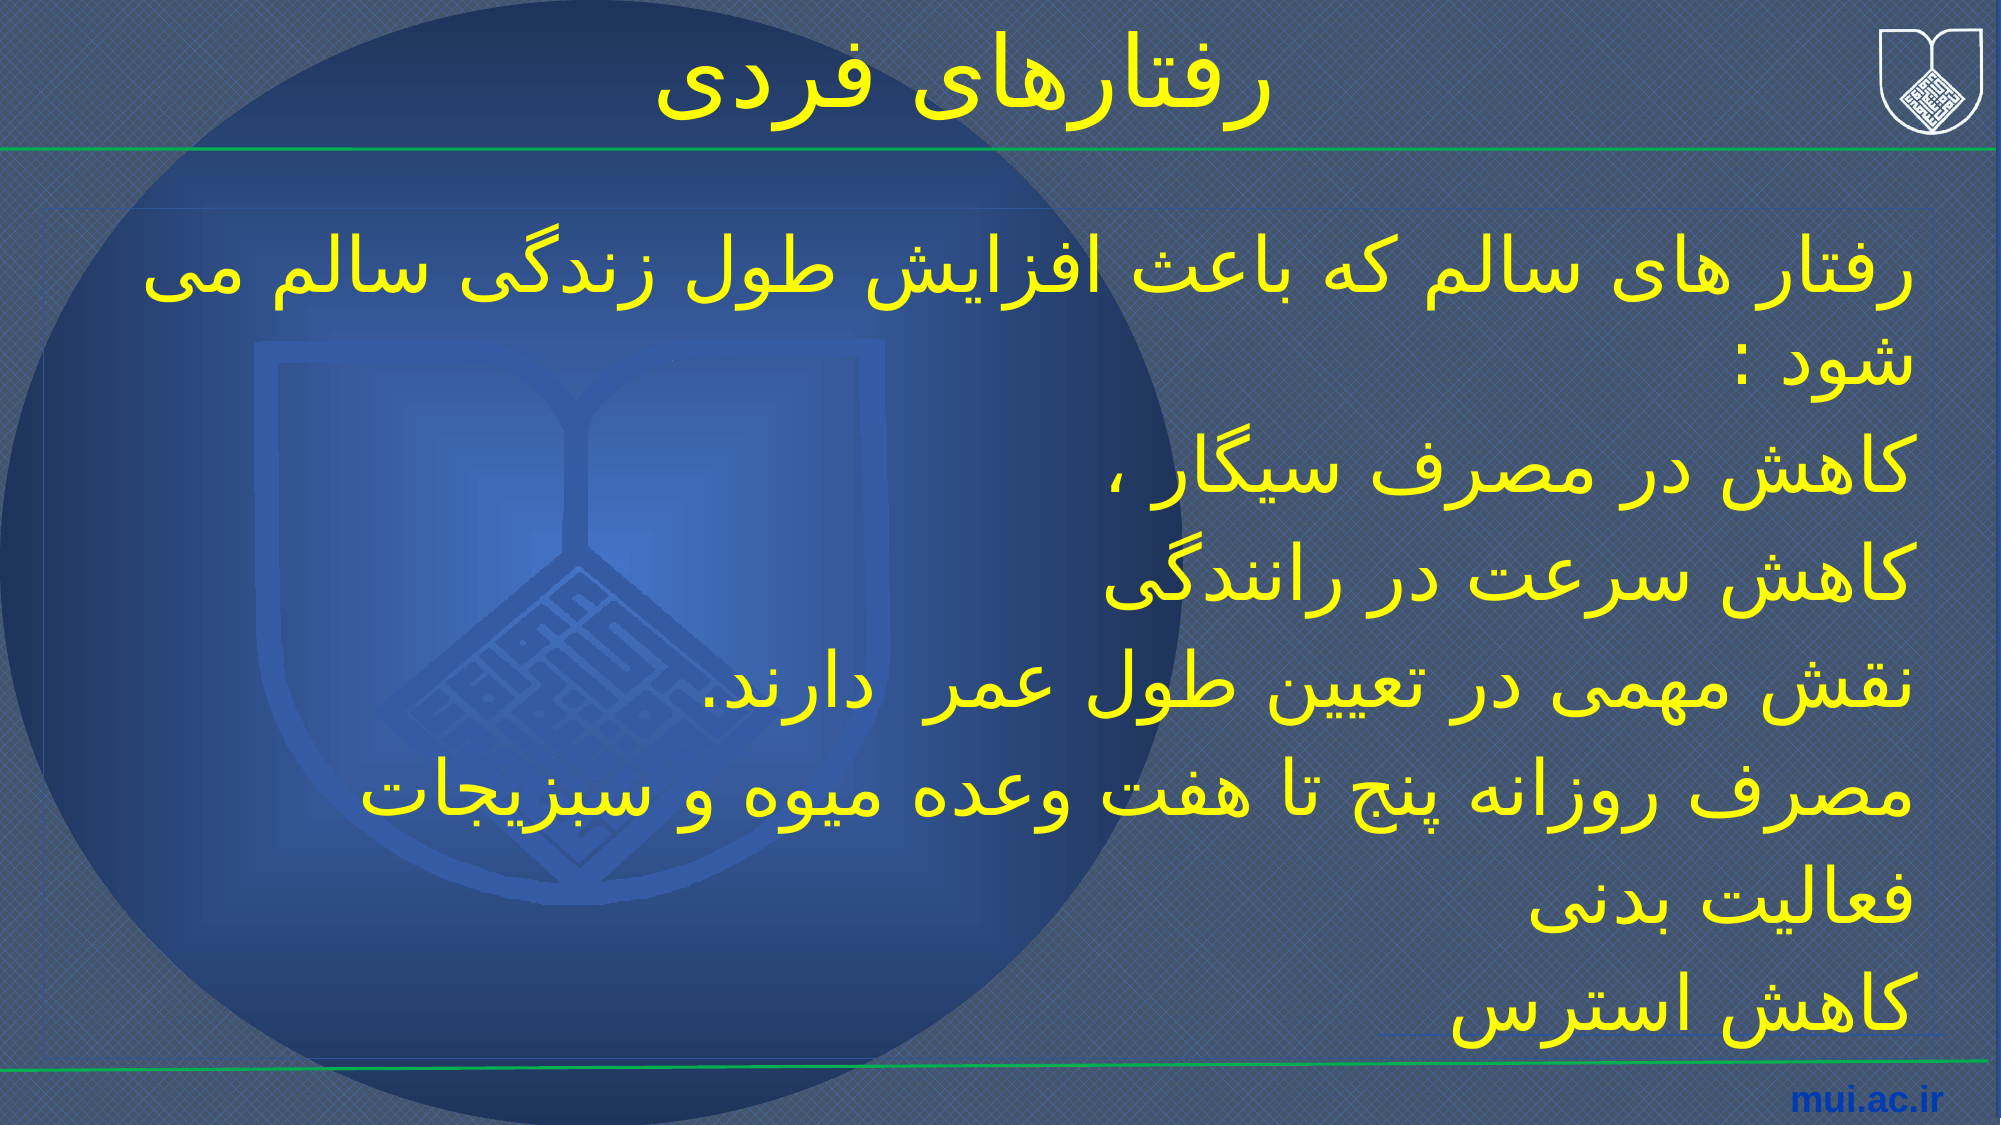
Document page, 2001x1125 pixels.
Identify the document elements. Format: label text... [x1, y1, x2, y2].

text_box رفتارهای فردی [456, 0, 1473, 117]
list رفتار های سالم که باعث افزایش طول زندگی سالم می شود : کاهش در مصرف سیگار ، کاهش سرعت در رانندگی نقش مهمی در تعیین طول عمر دارند. مصرف روزانه پنج تا هفت وعده میوه و سبزیجات فعالیت بدنی کاهش استرس [43, 208, 1934, 1059]
picture [1874, 0, 1988, 138]
